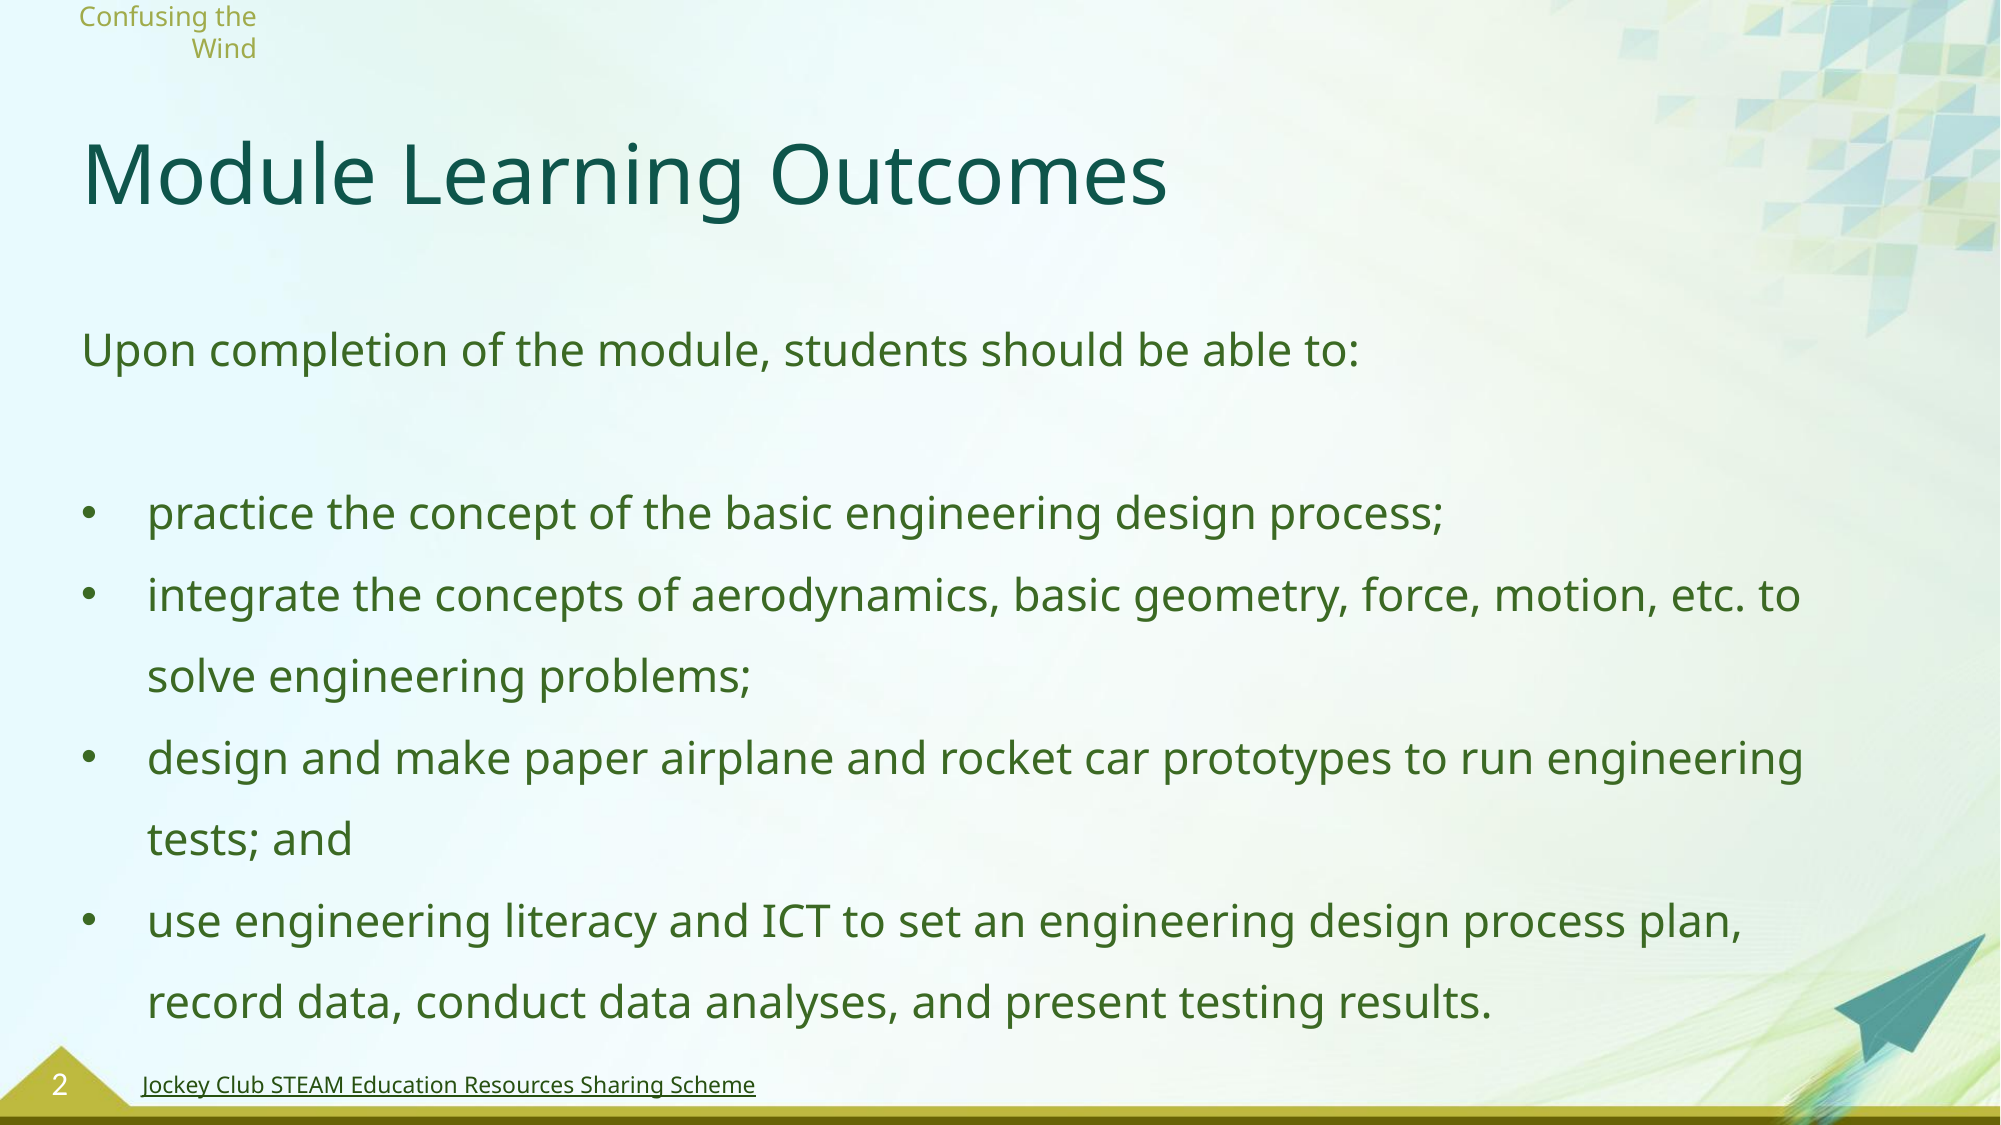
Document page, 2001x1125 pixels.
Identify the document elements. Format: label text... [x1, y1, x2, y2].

list Upon completion of the module, students should be able to: practice the concept of the basic engineering design process; integrate the concepts of aerodynamics, basic geometry, force, motion, etc. to solve engineering problems; design and make paper airplane and rocket car prototypes to run engineering tests; and use engineering literacy and ICT to set an engineering design process plan, record data, conduct data analyses, and present testing results. [61, 284, 1862, 1043]
picture [0, 0, 2001, 1125]
slide_number 2 [18, 1052, 101, 1113]
title Module Learning Outcomes [61, 63, 1571, 279]
